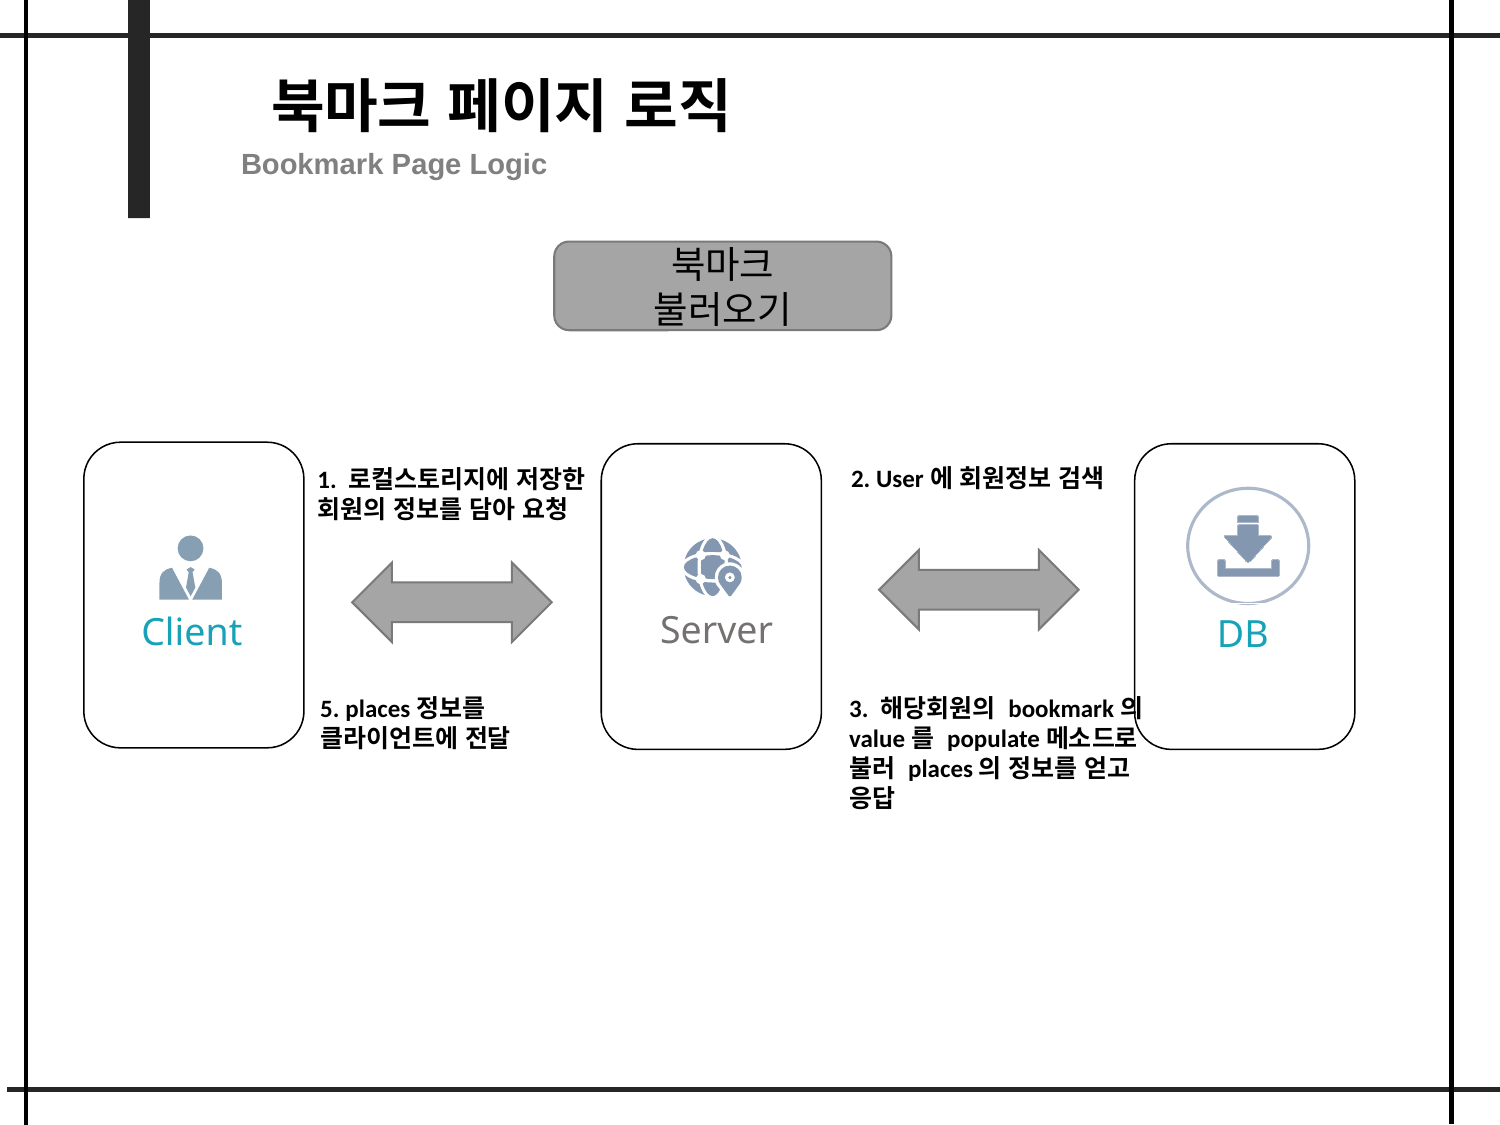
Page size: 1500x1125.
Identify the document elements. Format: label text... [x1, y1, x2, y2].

text_box [83, 442, 304, 748]
text_box [877, 547, 1081, 633]
text_box 북마크 불러오기 [553, 240, 893, 332]
text_box DB [1128, 603, 1134, 661]
text_box 북마크 페이지 로직 [226, 61, 747, 147]
text_box Client [77, 602, 83, 659]
text_box 1. 로컬스토리지에 저장한 회원의 정보를 담아 요청 [302, 456, 640, 532]
text_box [350, 560, 554, 645]
text_box [127, 0, 151, 35]
text_box 5. places정보를 클라이언트에 전달 [305, 684, 555, 760]
text_box 3. 해당회원의 bookmark의 value를 populate메소드로 불러 places의 정보를 얻고 응답 [834, 685, 1172, 820]
text_box Server [822, 605, 831, 651]
text_box 2. User에 회원정보 검색 [836, 455, 1174, 501]
text_box Bookmark Page Logic [226, 138, 563, 189]
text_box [683, 538, 742, 597]
text_box [127, 36, 151, 219]
text_box [601, 443, 822, 750]
text_box [1134, 443, 1355, 750]
